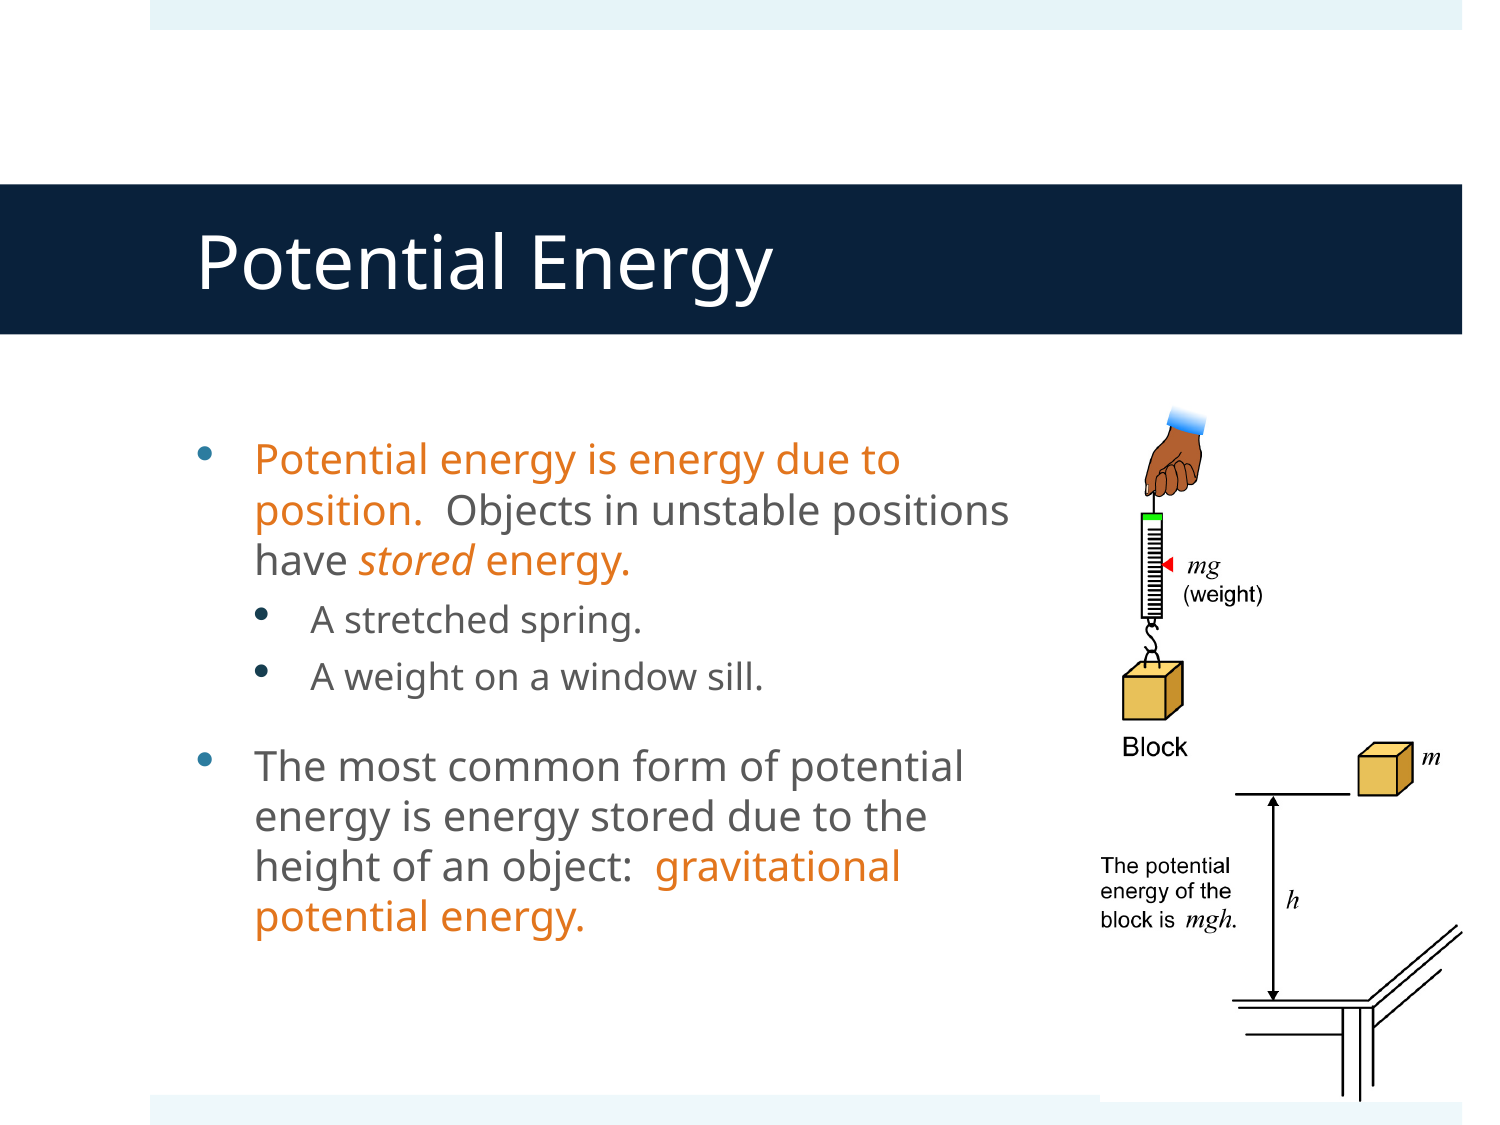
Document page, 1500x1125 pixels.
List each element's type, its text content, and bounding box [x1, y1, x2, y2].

title Potential Energy [0, 184, 1463, 335]
list Potential energy is energy due to position. Objects in unstable positions have stored energy. A stretched spring. A weight on a window sill. The most common form of potential energy is energy stored due to the height of an object: gravitational potential energy. [182, 425, 1048, 1028]
picture [1099, 402, 1463, 1103]
